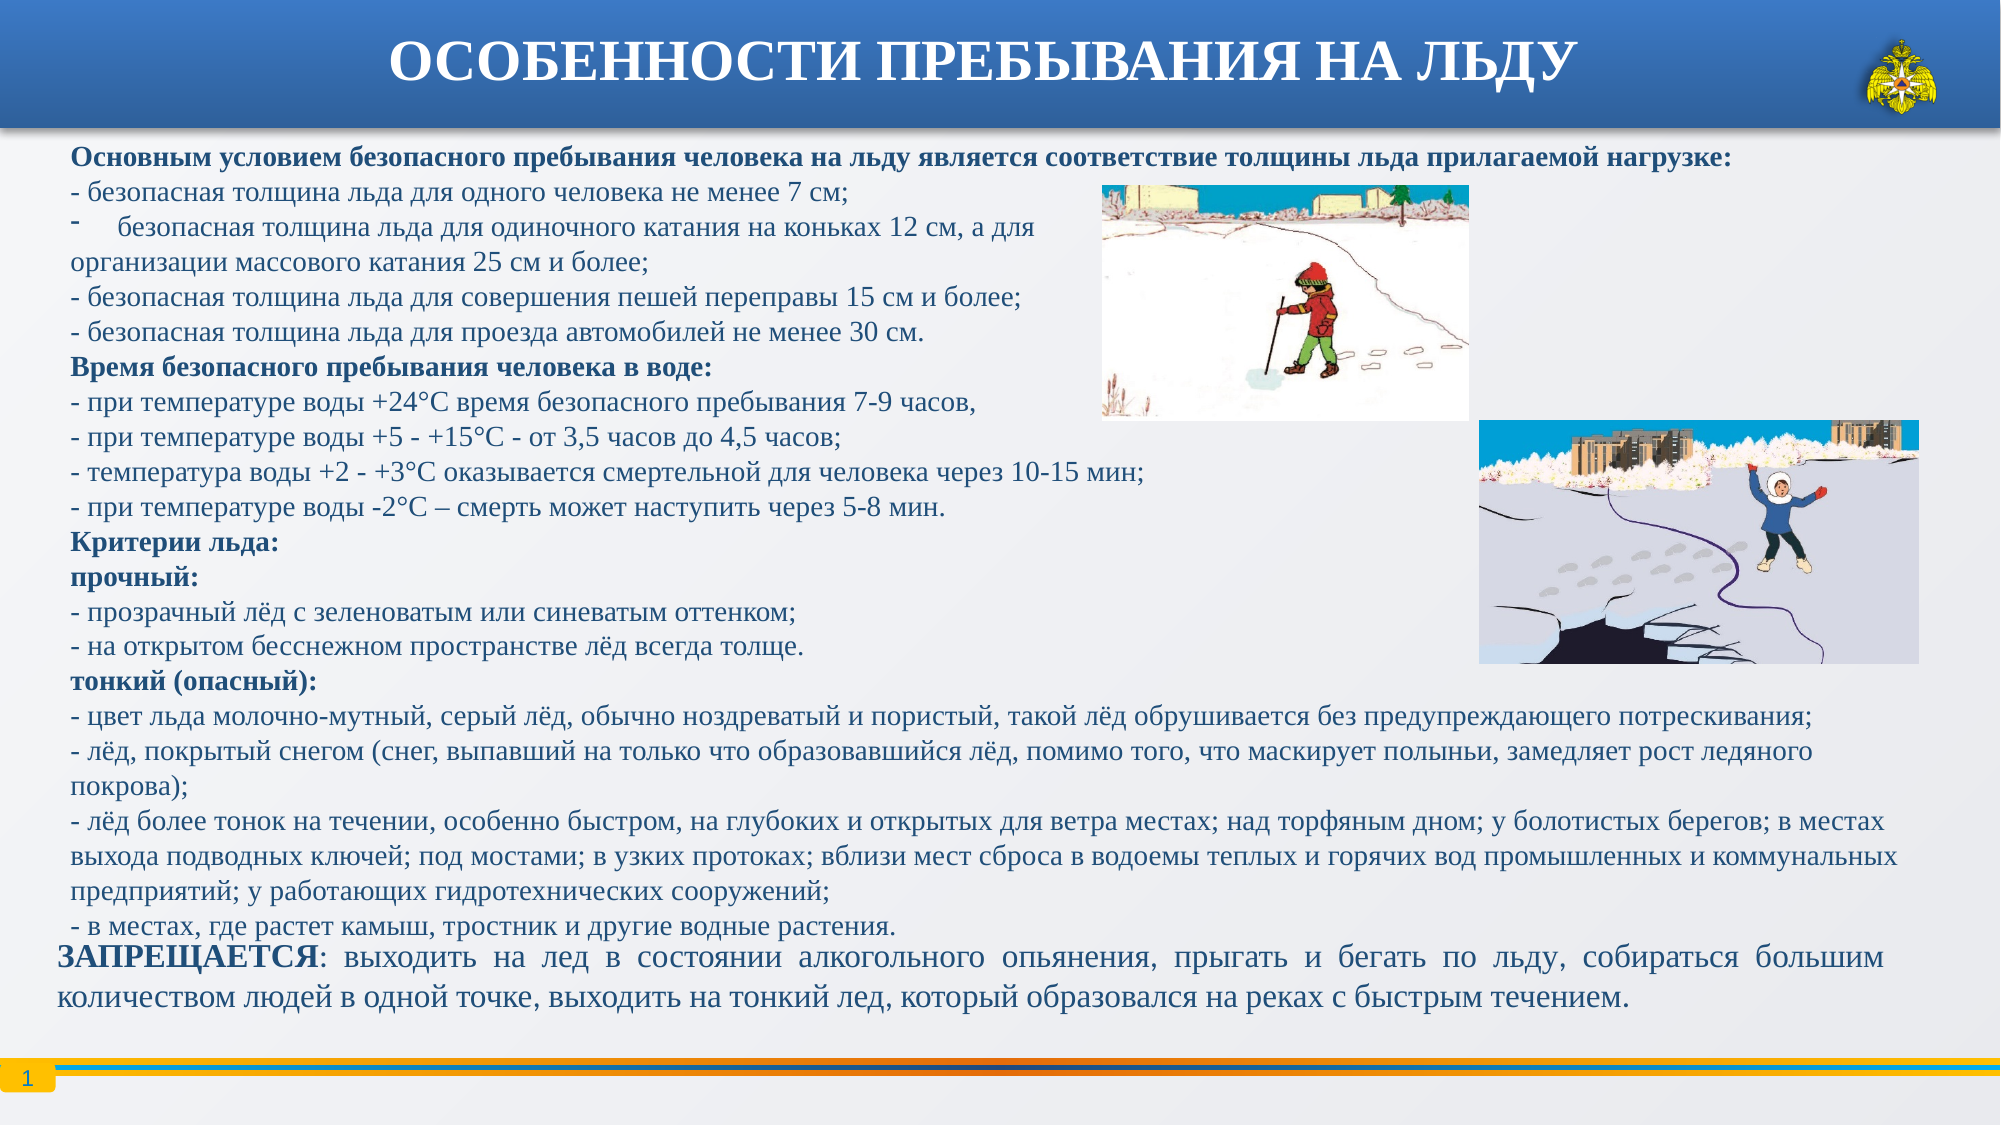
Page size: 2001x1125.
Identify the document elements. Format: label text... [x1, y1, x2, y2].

text_box Основным условием безопасного пребывания человека на льду является соответствие толщины льда прилагаемой нагрузке: - безопасная толщина льда для одного человека не менее 7 см; безопасная толщина льда для одиночного катания на коньках 12 см, а для организации массового катания 25 см и более; - безопасная толщина льда для совершения пешей переправы 15 см и более; - безопасная толщина льда для проезда автомобилей не менее 30 см. Время безопасного пребывания человека в воде: - при температуре воды +24°С время безопасного пребывания 7-9 часов, - при температуре воды +5 - +15°С - от 3,5 часов до 4,5 часов; - температура воды +2 - +3°С оказывается смертельной для человека через 10-15 мин; - при температуре воды -2°С – смерть может наступить через 5-8 мин. Критерии льда: прочный: - прозрачный лёд с зеленоватым или синеватым оттенком; - на открытом бесснежном пространстве лёд всегда толще. тонкий (опасный): - цвет льда молочно-мутный, серый лёд, обычно ноздреватый и пористый, такой лёд обрушивается без предупреждающего потрескивания; - лёд, покрытый снегом (снег, выпавший на только что образовавшийся лёд, помимо того, что маскирует полыньи, замедляет рост ледяного покрова); - лёд более тонок на течении, особенно быстром, на глубоких и открытых для ветра местах; над торфяным дном; у болотистых берегов; в местах выхода подводных ключей; под мостами; в узких протоках; вблизи мест сброса в водоемы теплых и горячих вод промышленных и коммунальных предприятий; у работающих гидротехнических сооружений; - в местах, где растет камыш, тростник и другие водные растения. [55, 129, 1951, 949]
title ОСОБЕННОСТИ ПРЕБЫВАНИЯ НА ЛЬДУ [113, 0, 1855, 127]
picture [1102, 185, 1469, 421]
slide_number 1 [0, 1063, 56, 1093]
picture [1479, 420, 1919, 664]
text_box ЗАПРЕЩАЕТСЯ: выходить на лед в состоянии алкогольного опьянения, прыгать и бегать по льду, собираться большим количеством людей в одной точке, выходить на тонкий лед, который образовался на реках с быстрым течением. [42, 927, 1900, 1022]
picture [1866, 37, 1937, 116]
